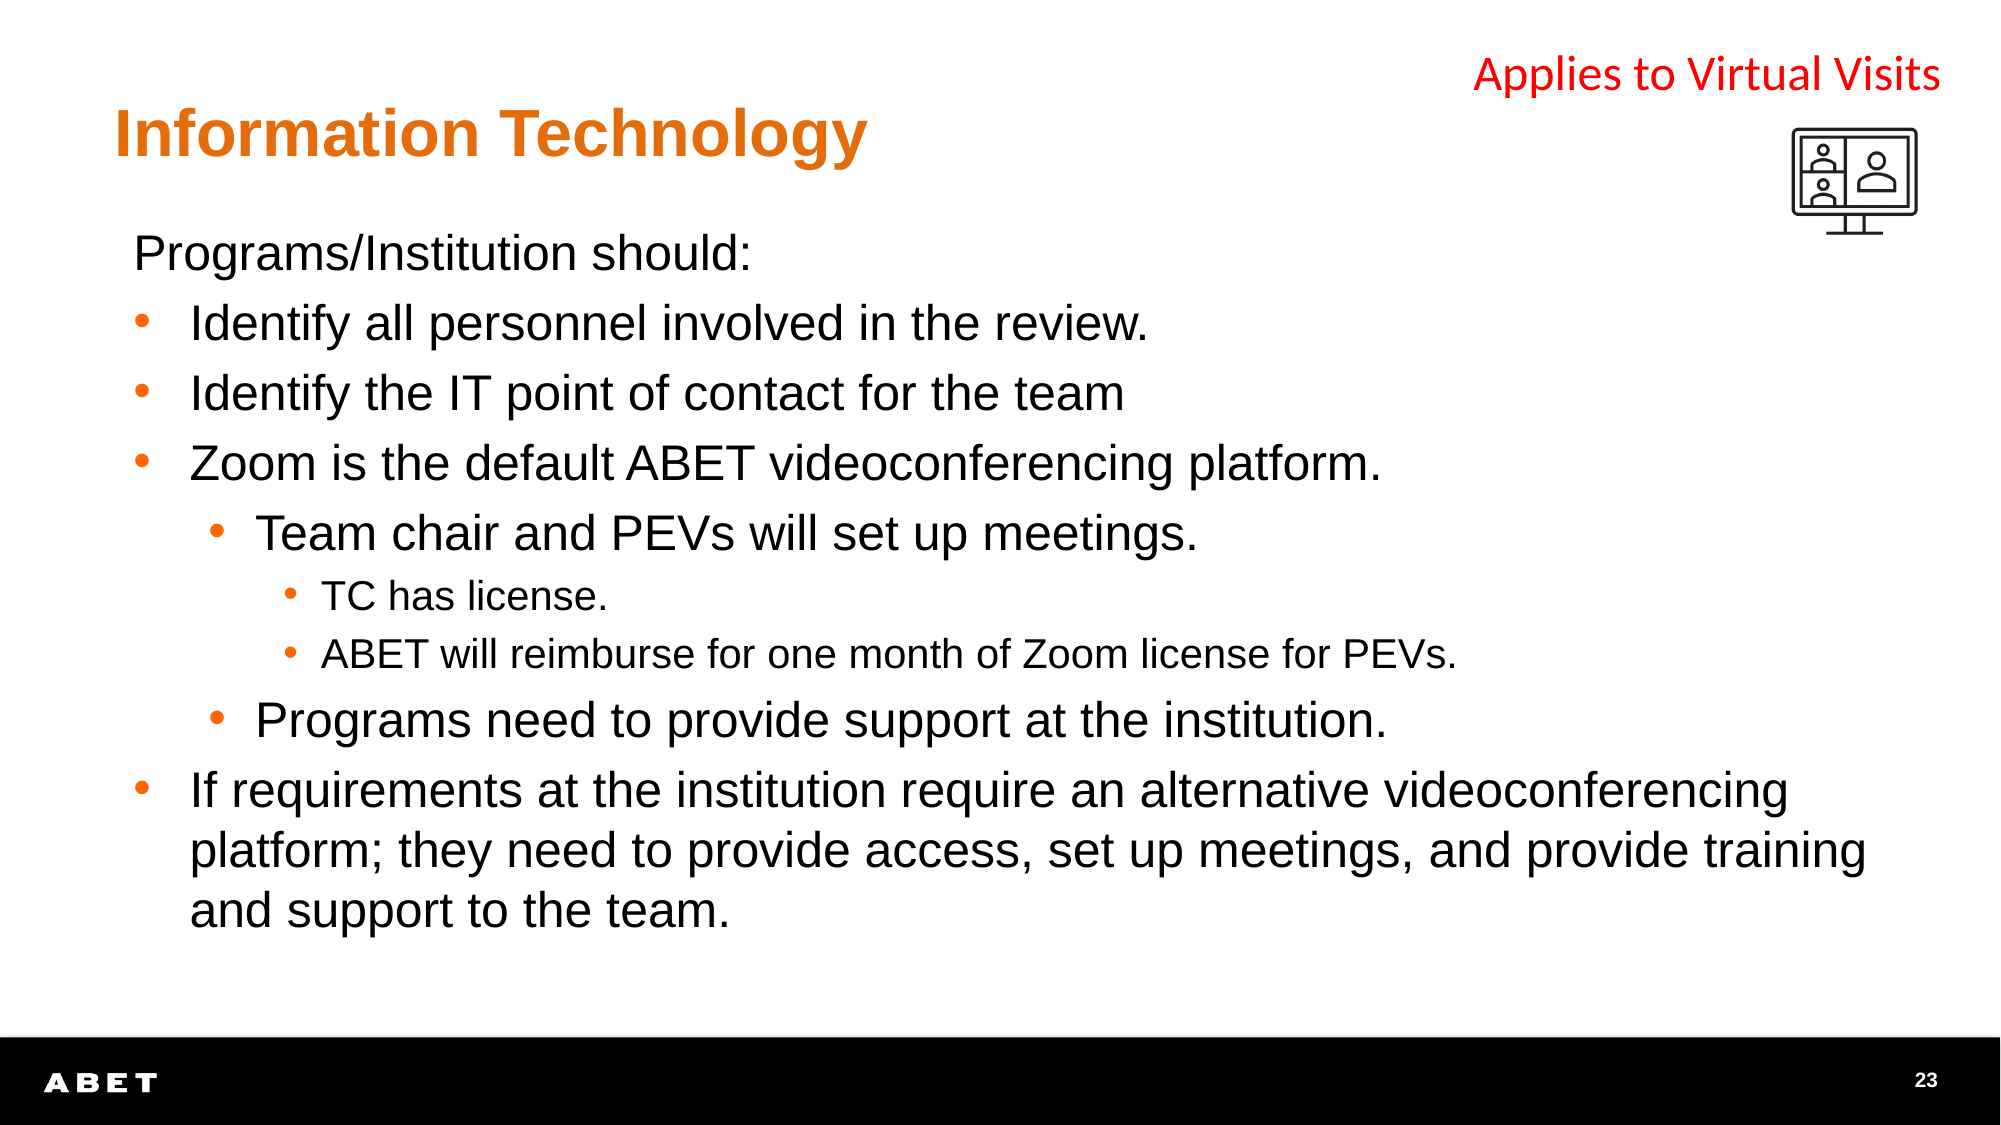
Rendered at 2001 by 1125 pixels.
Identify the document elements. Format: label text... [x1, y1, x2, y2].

title Information Technology [99, 82, 1774, 213]
picture [16, 1052, 184, 1113]
picture [1779, 103, 1930, 255]
text_box Applies to Virtual Visits [1458, 32, 1957, 108]
list Programs/Institution should: Identify all personnel involved in the review. Identify the IT point of contact for the team Zoom is the default ABET videoconferencing platform. Team chair and PEVs will set up meetings. TC has license. ABET will reimburse for one month of Zoom license for PEVs. Programs need to provide support at the institution. If requirements at the institution require an alternative videoconferencing platform; they need to provide access, set up meetings, and provide training and support to the team. [118, 213, 1900, 1009]
